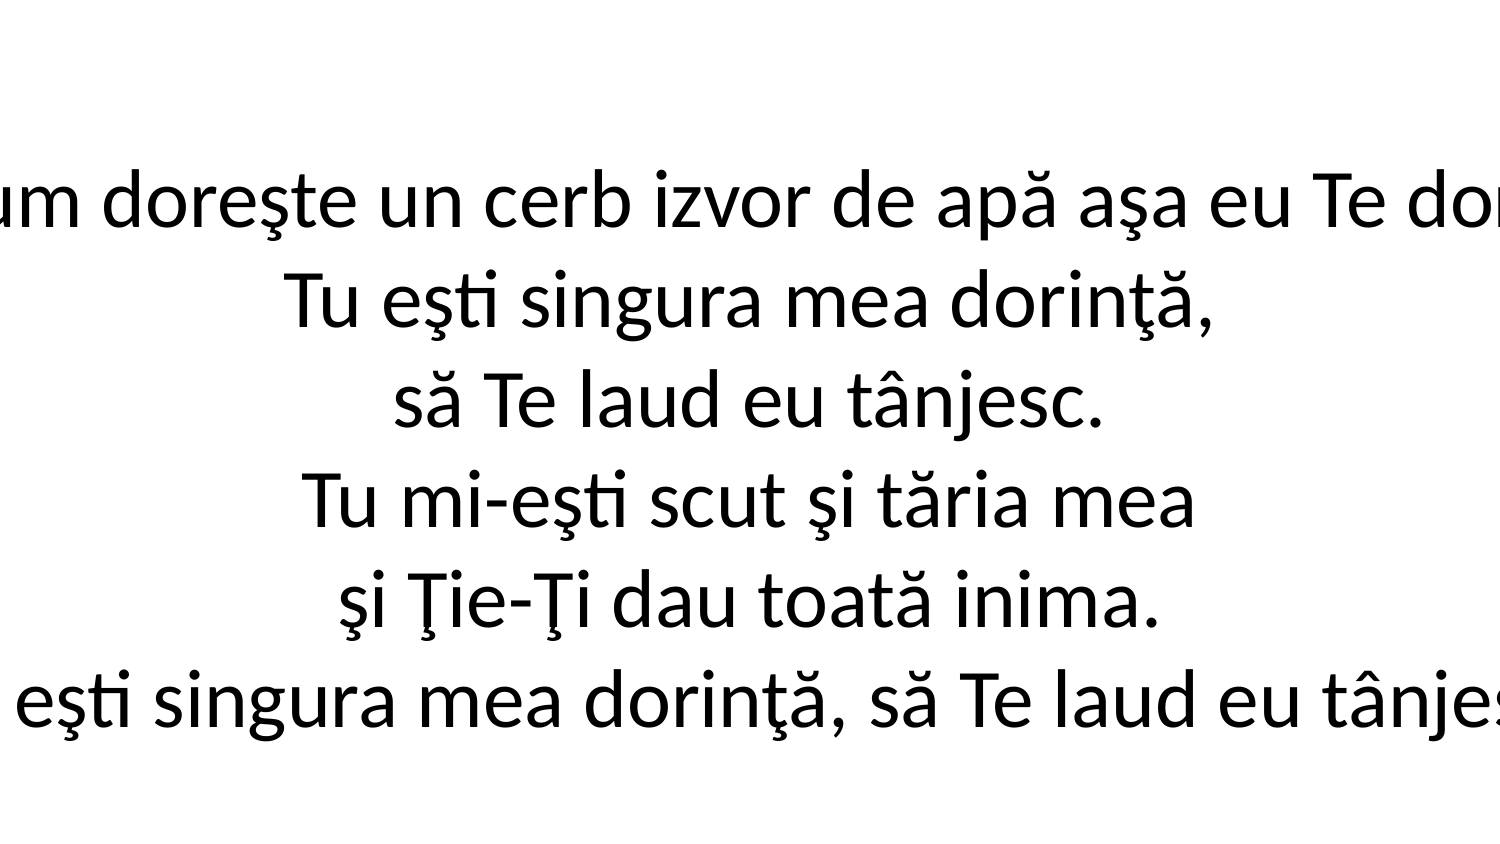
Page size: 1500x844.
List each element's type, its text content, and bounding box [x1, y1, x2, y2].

text_box 1. Cum doreşte un cerb izvor de apă aşa eu Te doresc. Tu eşti singura mea dorinţă, să Te laud eu tânjesc. Tu mi-eşti scut şi tăria mea şi Ţie-Ţi dau toată inima. Tu eşti singura mea dorinţă, să Te laud eu tânjesc. [0, 92, 1500, 752]
